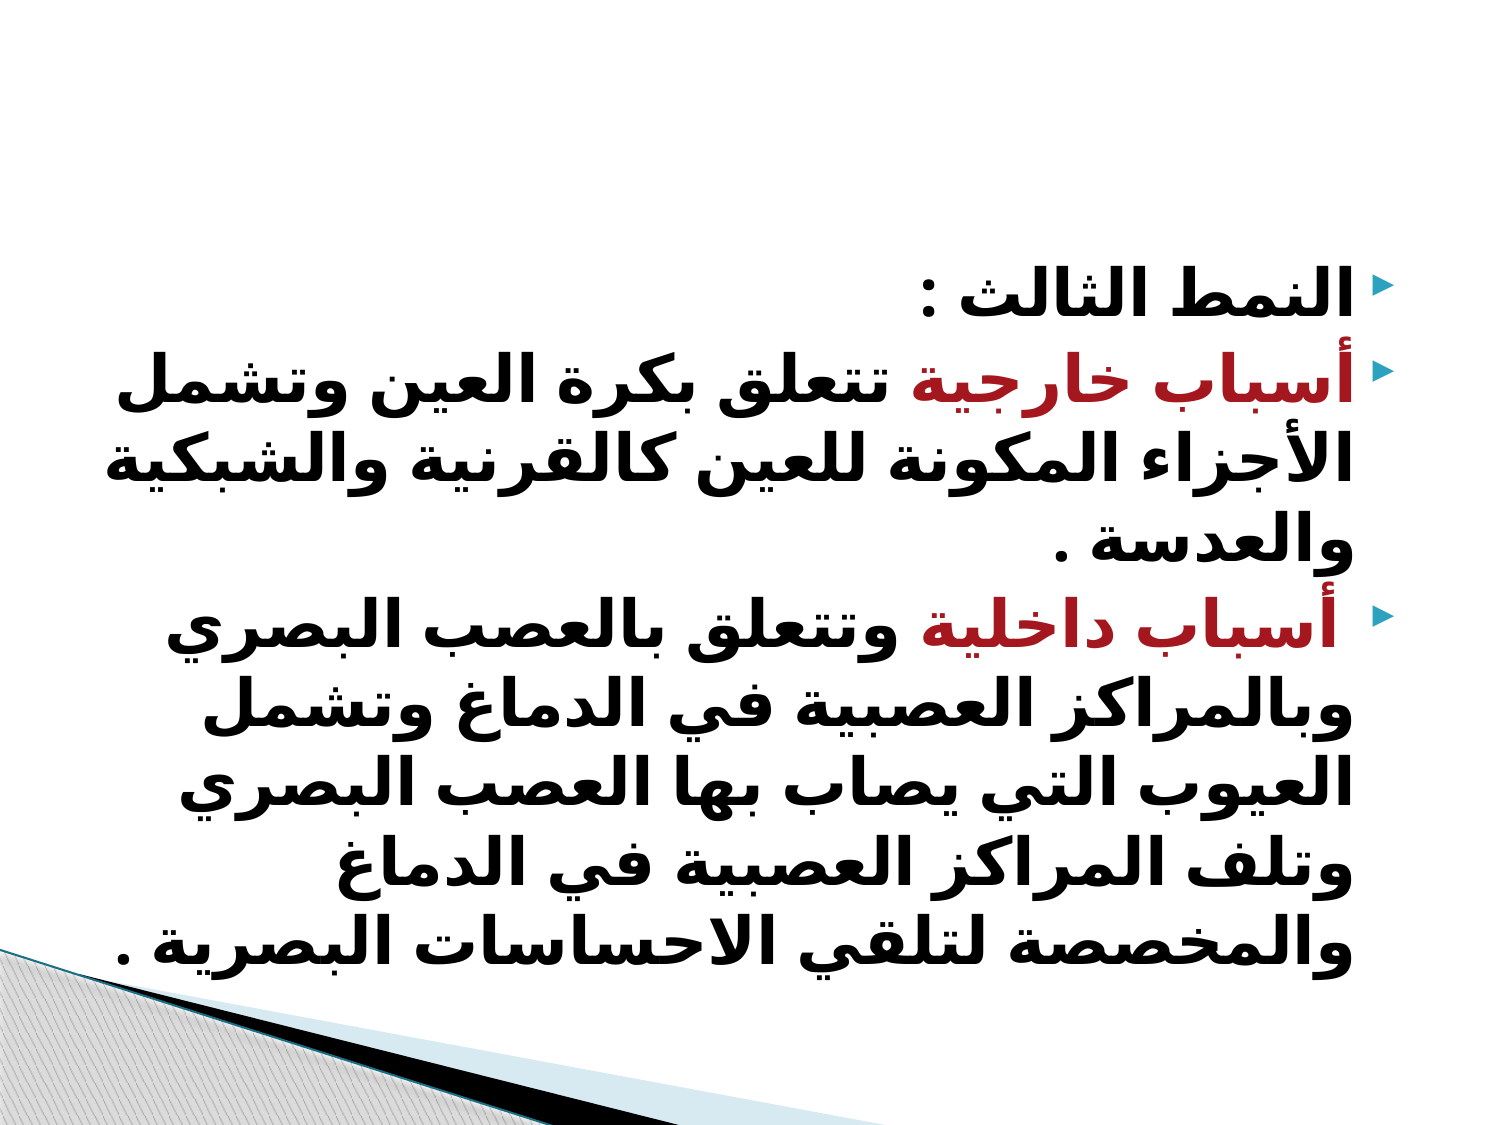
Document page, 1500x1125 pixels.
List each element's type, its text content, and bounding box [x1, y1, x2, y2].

list النمط الثالث : أسباب خارجية تتعلق بكرة العين وتشمل الأجزاء المكونة للعين كالقرنية والشبكية والعدسة . أسباب داخلية وتتعلق بالعصب البصري وبالمراكز العصبية في الدماغ وتشمل العيوب التي يصاب بها العصب البصري وتلف المراكز العصبية في الدماغ والمخصصة لتلقي الاحساسات البصرية . [75, 243, 1425, 986]
